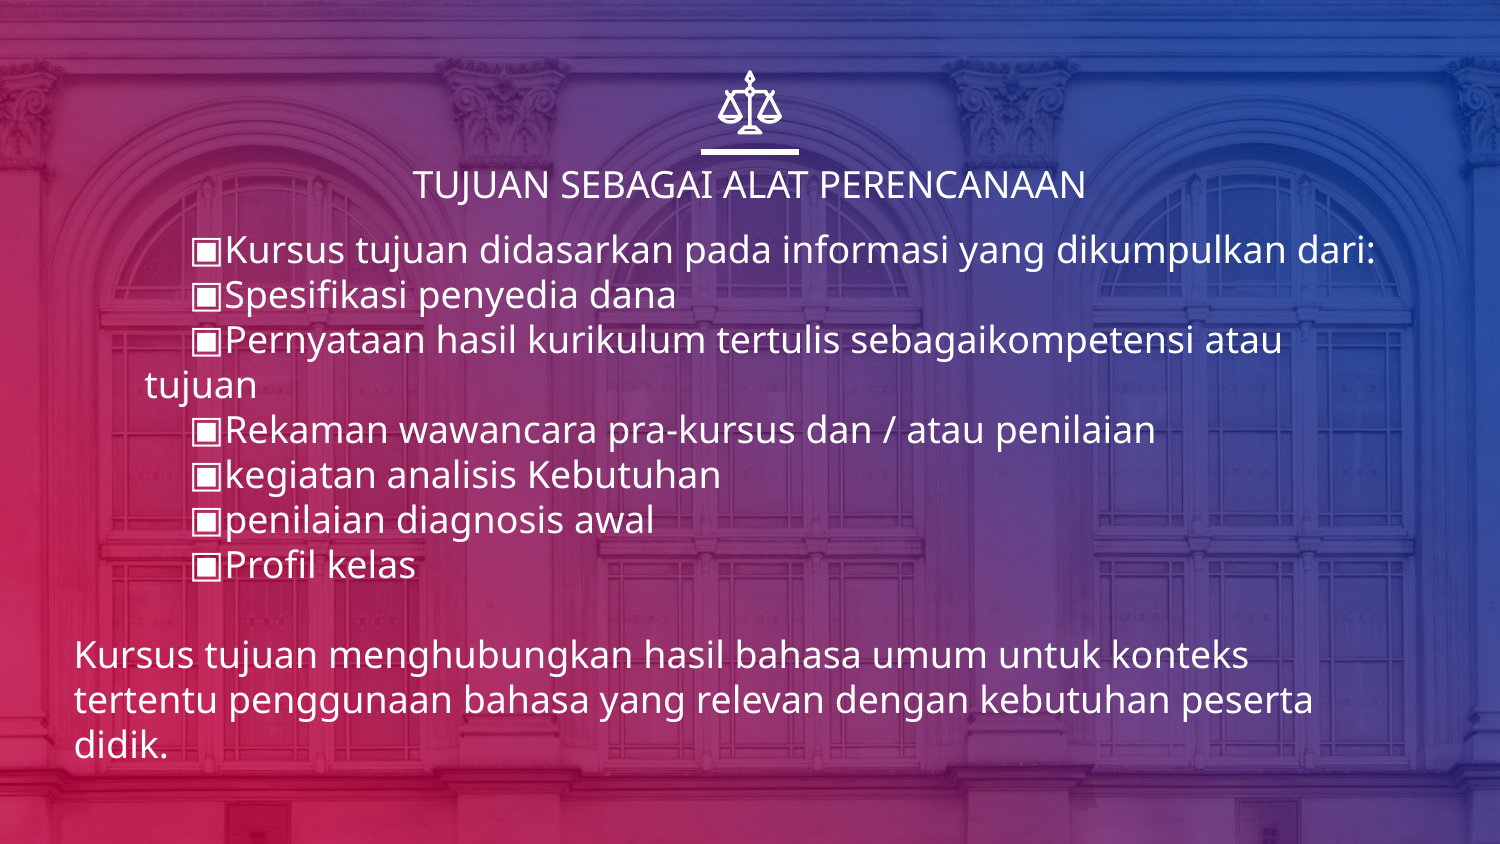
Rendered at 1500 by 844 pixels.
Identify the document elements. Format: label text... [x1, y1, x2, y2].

title TUJUAN SEBAGAI ALAT PERENCANAAN [219, 91, 1281, 210]
picture [0, 0, 1500, 844]
list Kursus tujuan didasarkan pada informasi yang dikumpulkan dari: Spesifikasi penyedia dana Pernyataan hasil kurikulum tertulis sebagaikompetensi atau tujuan Rekaman wawancara pra-kursus dan / atau penilaian kegiatan analisis Kebutuhan penilaian diagnosis awal Profil kelas Kursus tujuan menghubungkan hasil bahasa umum untuk konteks tertentu penggunaan bahasa yang relevan dengan kebutuhan peserta didik. [58, 210, 1418, 777]
